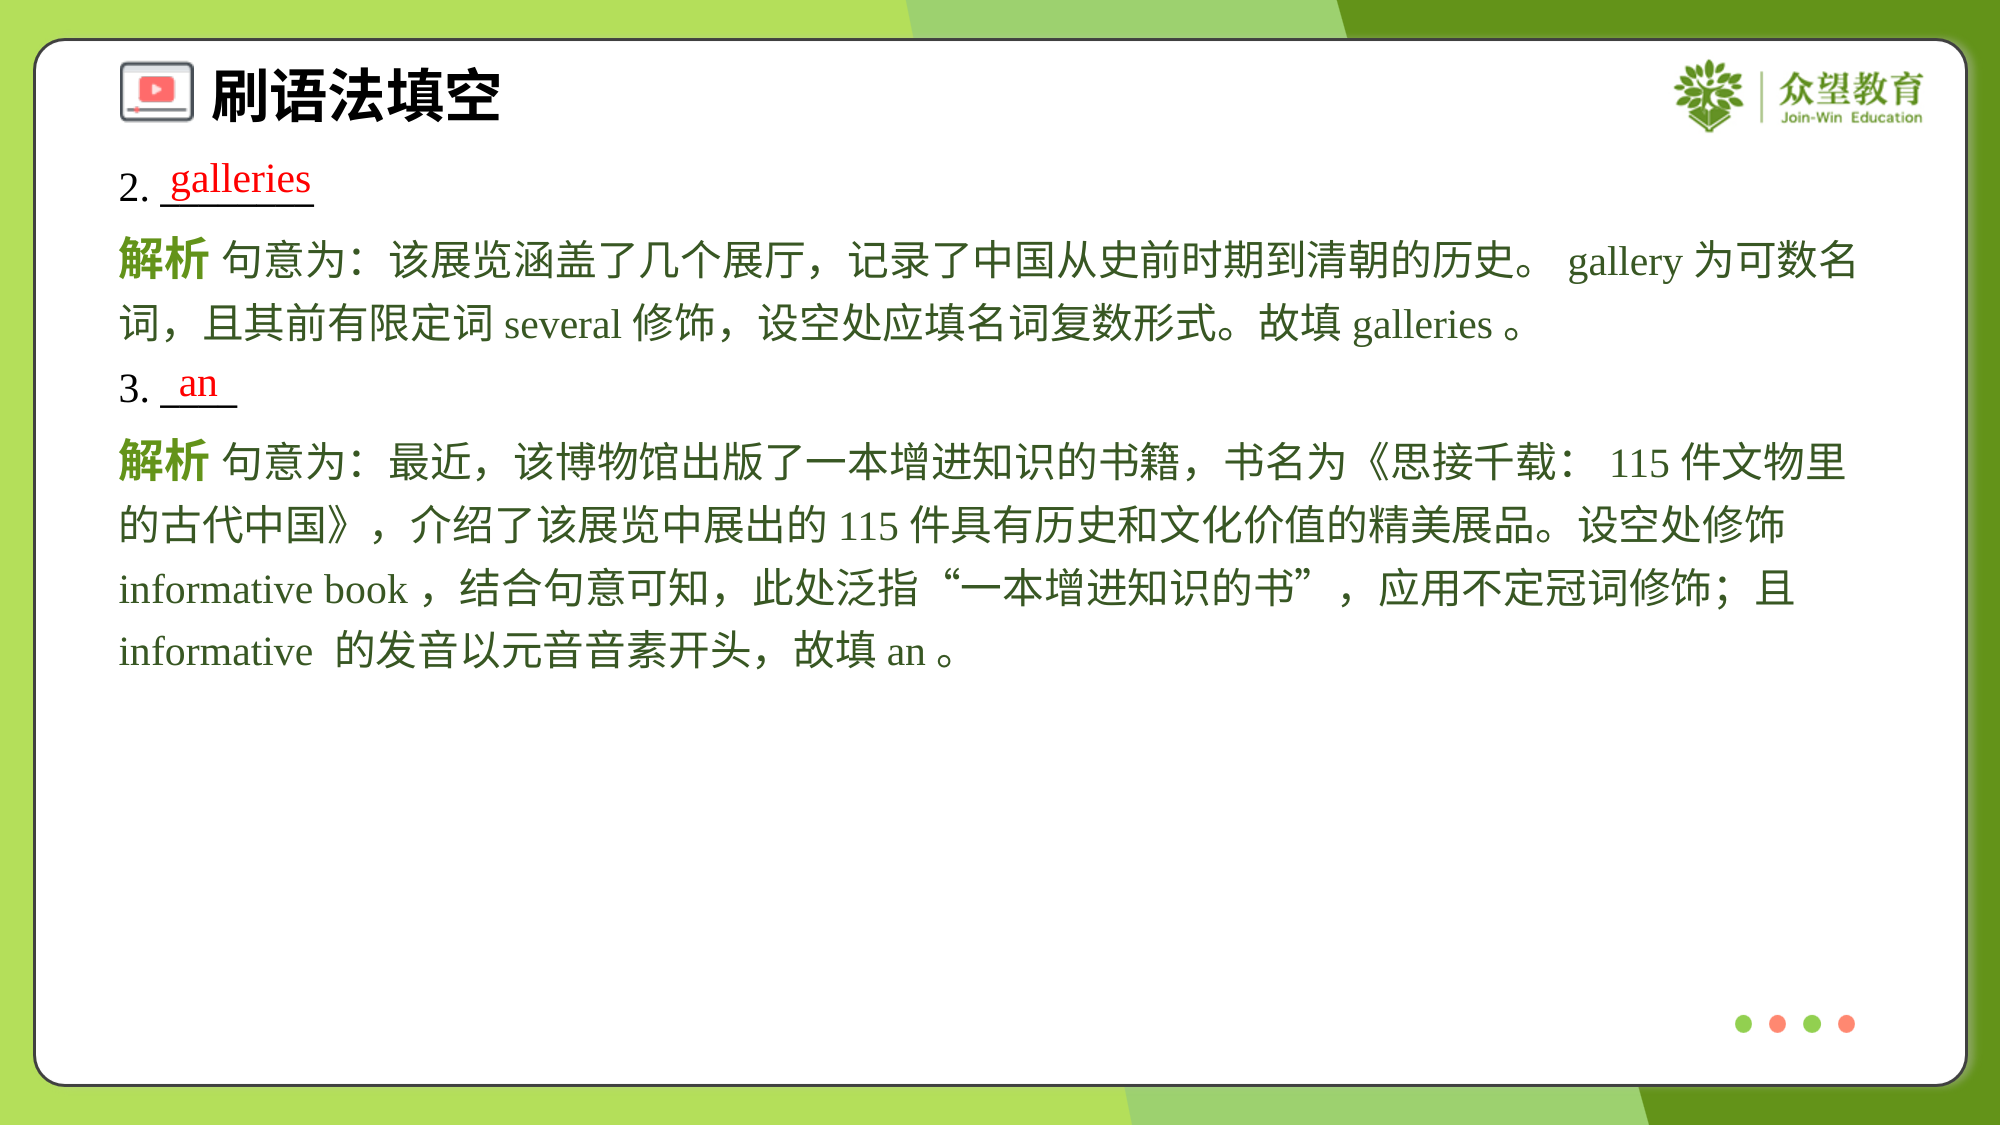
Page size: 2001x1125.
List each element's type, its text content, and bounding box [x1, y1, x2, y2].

text_box galleries [165, 138, 316, 197]
text_box 2. ________ [118, 146, 1883, 204]
text_box 3. ____ [118, 348, 1883, 406]
text_box an [174, 342, 223, 400]
text_box 解析 句意为：最近，该博物馆出版了一本增进知识的书籍，书名为《思接千载：115件文物里的古代中国》，介绍了该展览中展出的115件具有历史和文化价值的精美展品。设空处修饰informative book，结合句意可知，此处泛指“一本增进知识的书”，应用不定冠词修饰；且informative 的发音以元音音素开头，故填an。 [118, 417, 1883, 669]
picture [0, 0, 2000, 1125]
text_box 解析 句意为：该展览涵盖了几个展厅，记录了中国从史前时期到清朝的历史。gallery为可数名词，且其前有限定词several修饰，设空处应填名词复数形式。故填galleries。 [118, 215, 1883, 343]
